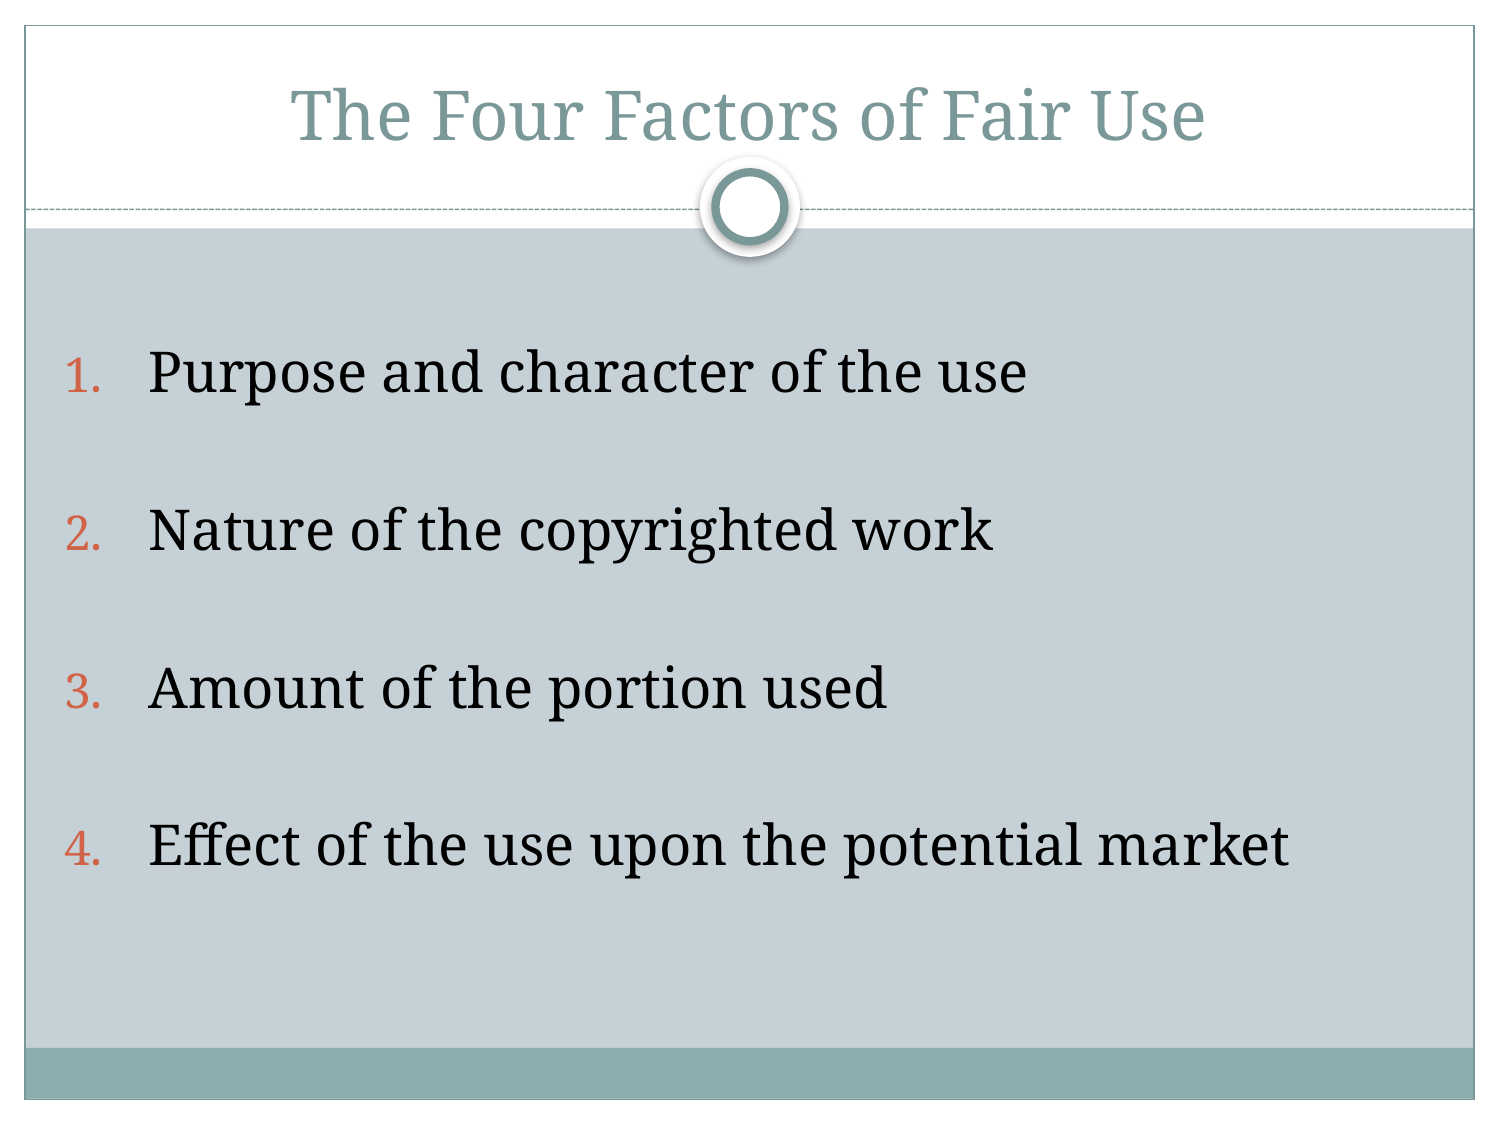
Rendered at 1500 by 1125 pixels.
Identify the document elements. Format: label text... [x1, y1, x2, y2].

title The Four Factors of Fair Use [49, 37, 1450, 162]
list Purpose and character of the use Nature of the copyrighted work Amount of the portion used Effect of the use upon the potential market [49, 250, 1445, 1001]
